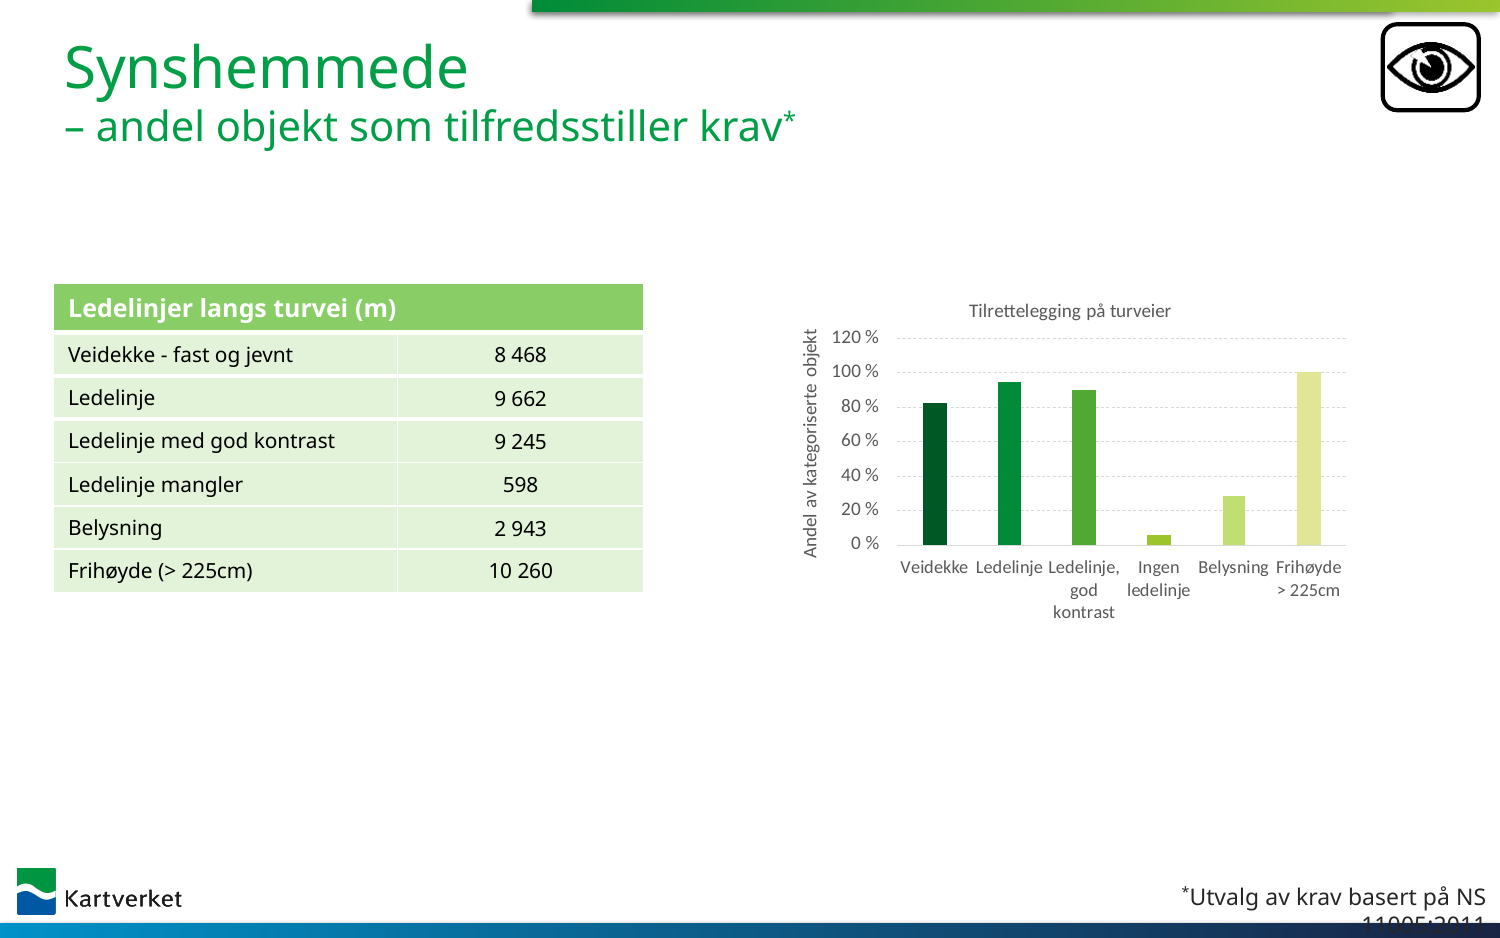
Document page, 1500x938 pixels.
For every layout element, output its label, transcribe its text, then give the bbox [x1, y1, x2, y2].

table_cell 9 662 [398, 378, 643, 417]
text_box *Utvalg av krav basert på NS 11005:2011 [1068, 873, 1500, 938]
table_cell Ledelinje mangler [54, 463, 397, 505]
table_cell 2 943 [398, 507, 643, 548]
table_cell Veidekke - fast og jevnt [54, 335, 397, 374]
table_cell 9 245 [398, 421, 643, 462]
table_cell Belysning [54, 507, 397, 548]
table_cell Ledelinje [54, 378, 397, 417]
table_cell Ledelinje med god kontrast [54, 421, 397, 462]
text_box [1382, 24, 1480, 111]
table_header Ledelinjer langs turvei (m) [54, 284, 643, 330]
table_cell 8 468 [398, 335, 643, 374]
text_box Synshemmede – andel objekt som tilfredsstiller krav* [49, 24, 1431, 158]
picture [791, 291, 1349, 630]
table_cell Frihøyde (> 225cm) [54, 550, 397, 592]
table_cell 10 260 [398, 550, 643, 592]
table_cell 598 [398, 463, 643, 505]
